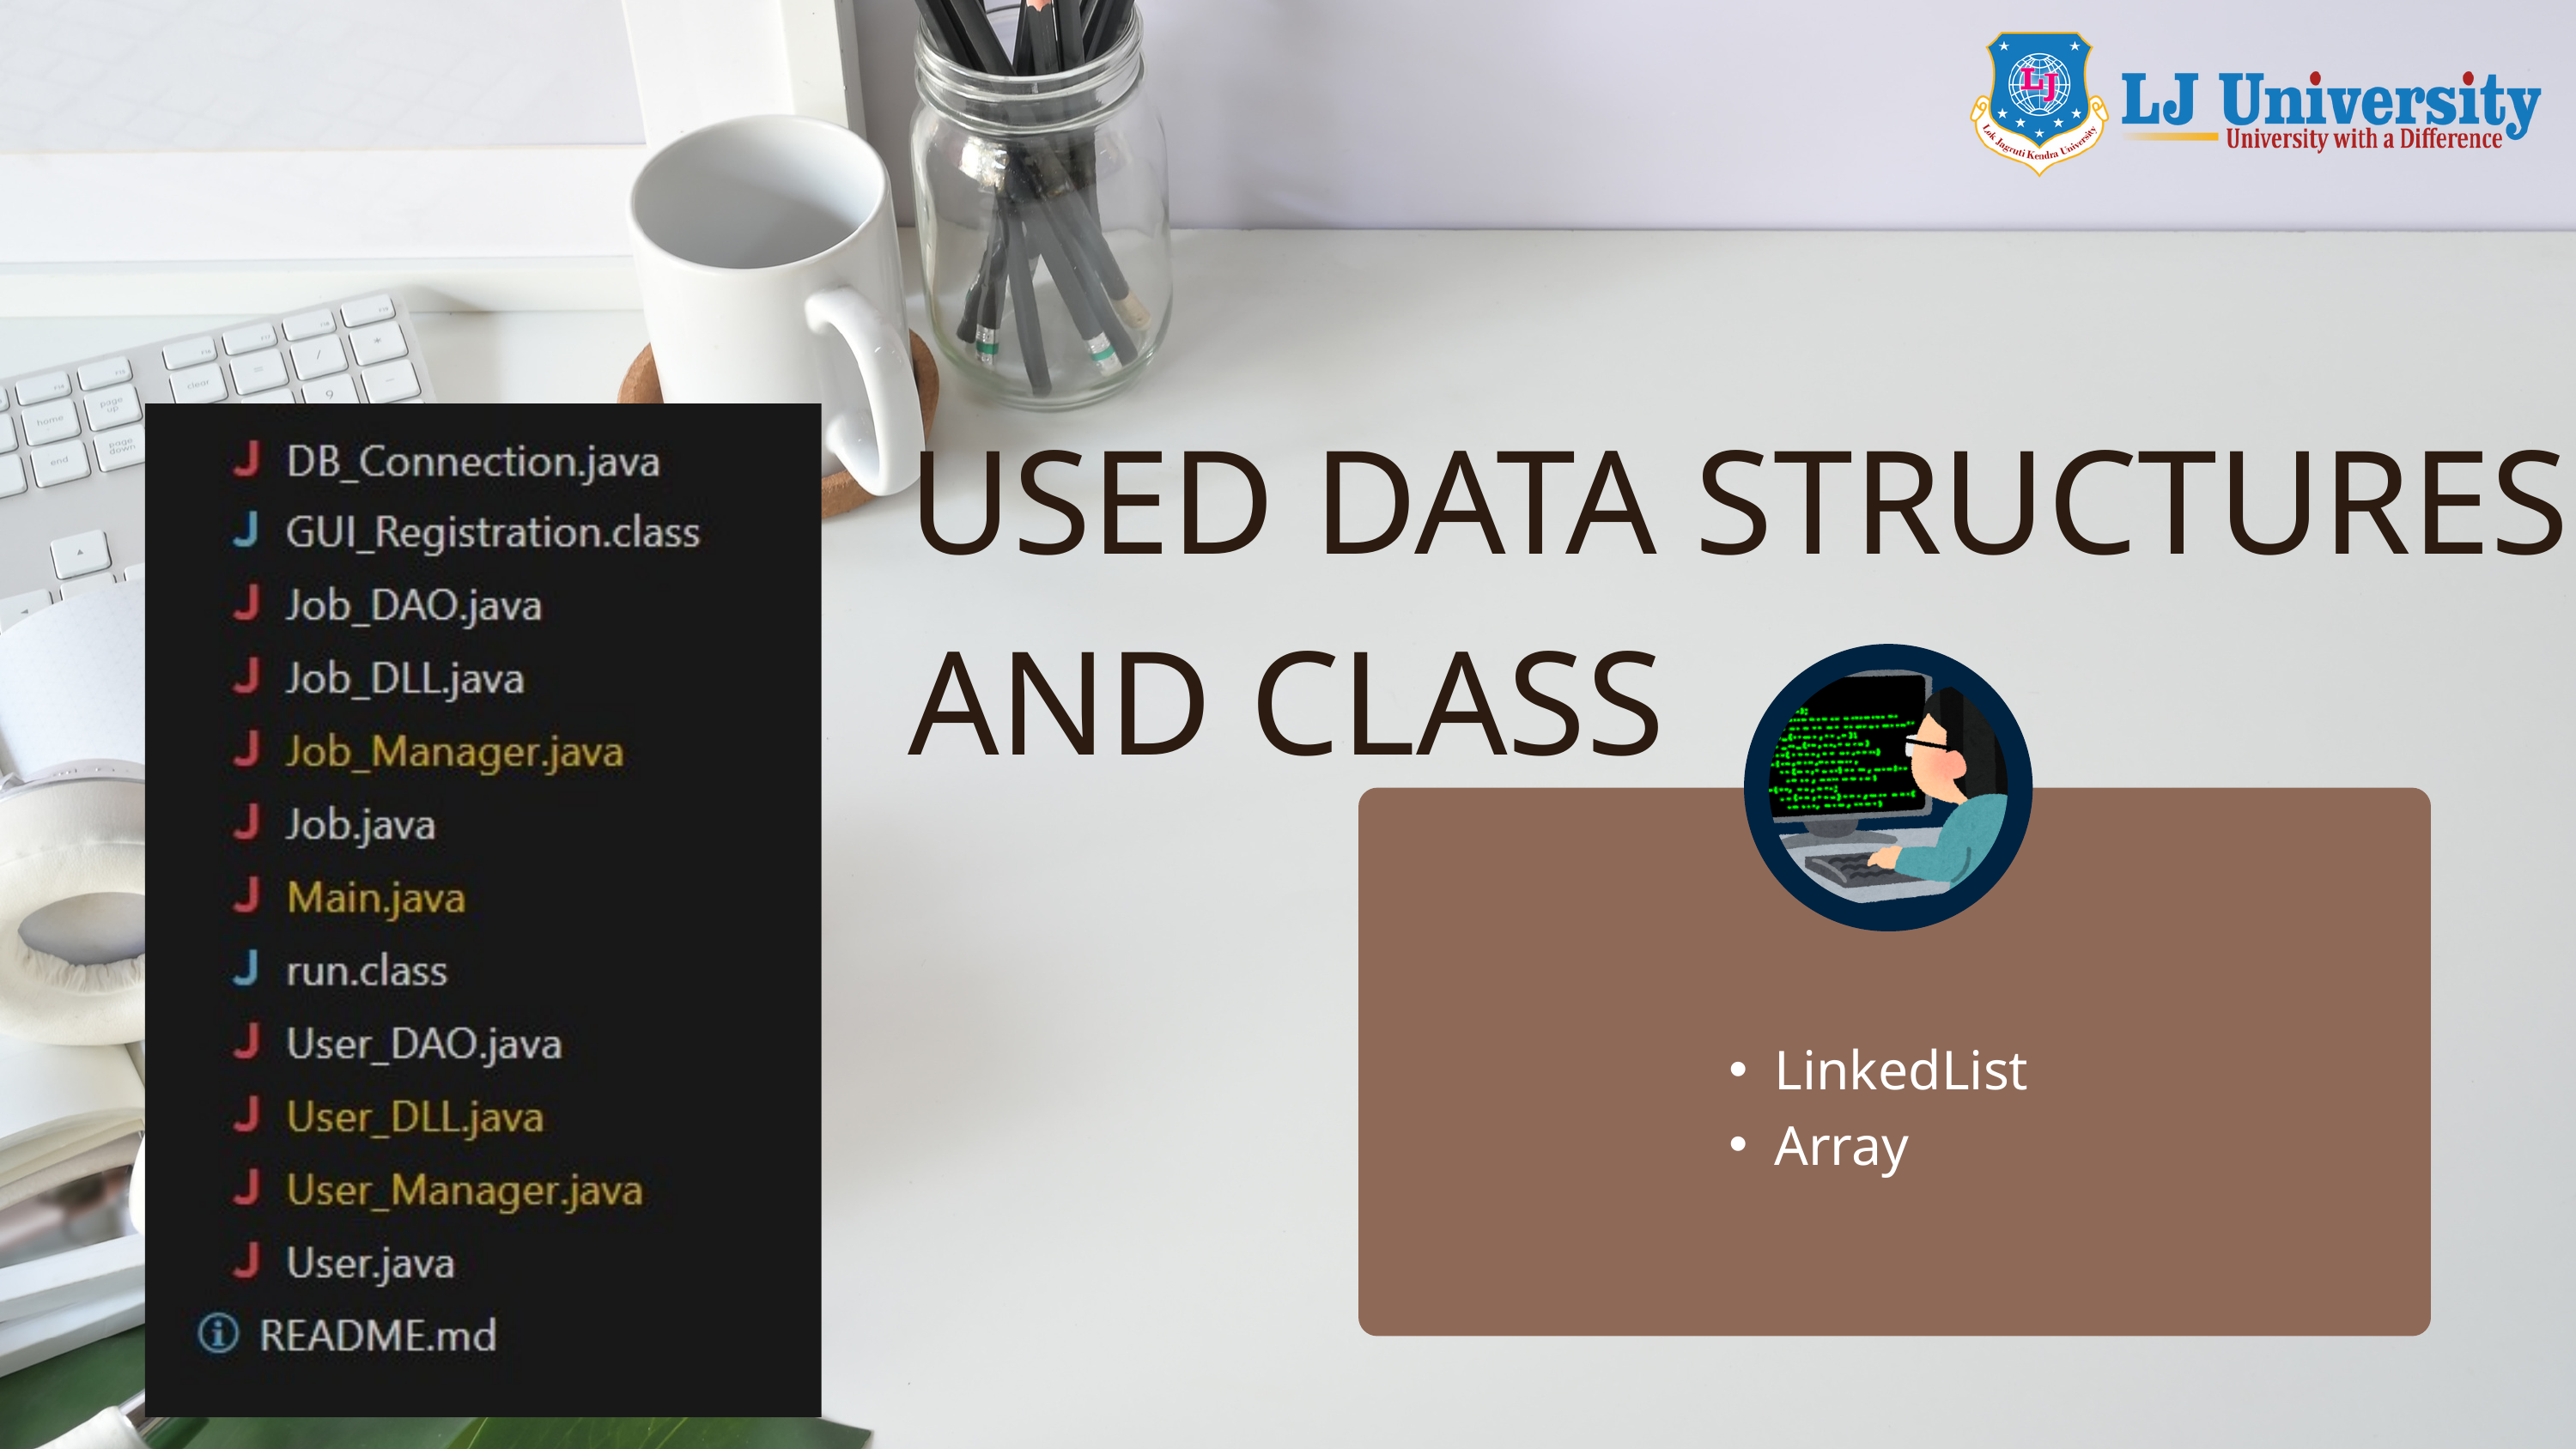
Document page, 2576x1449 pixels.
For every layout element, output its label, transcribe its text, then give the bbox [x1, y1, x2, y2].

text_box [1358, 643, 2432, 1337]
text_box [1970, 32, 2542, 178]
text_box [144, 403, 822, 1417]
text_box USED DATA STRUCTURES AND CLASS [908, 382, 2576, 784]
text_box [0, 0, 2576, 1449]
